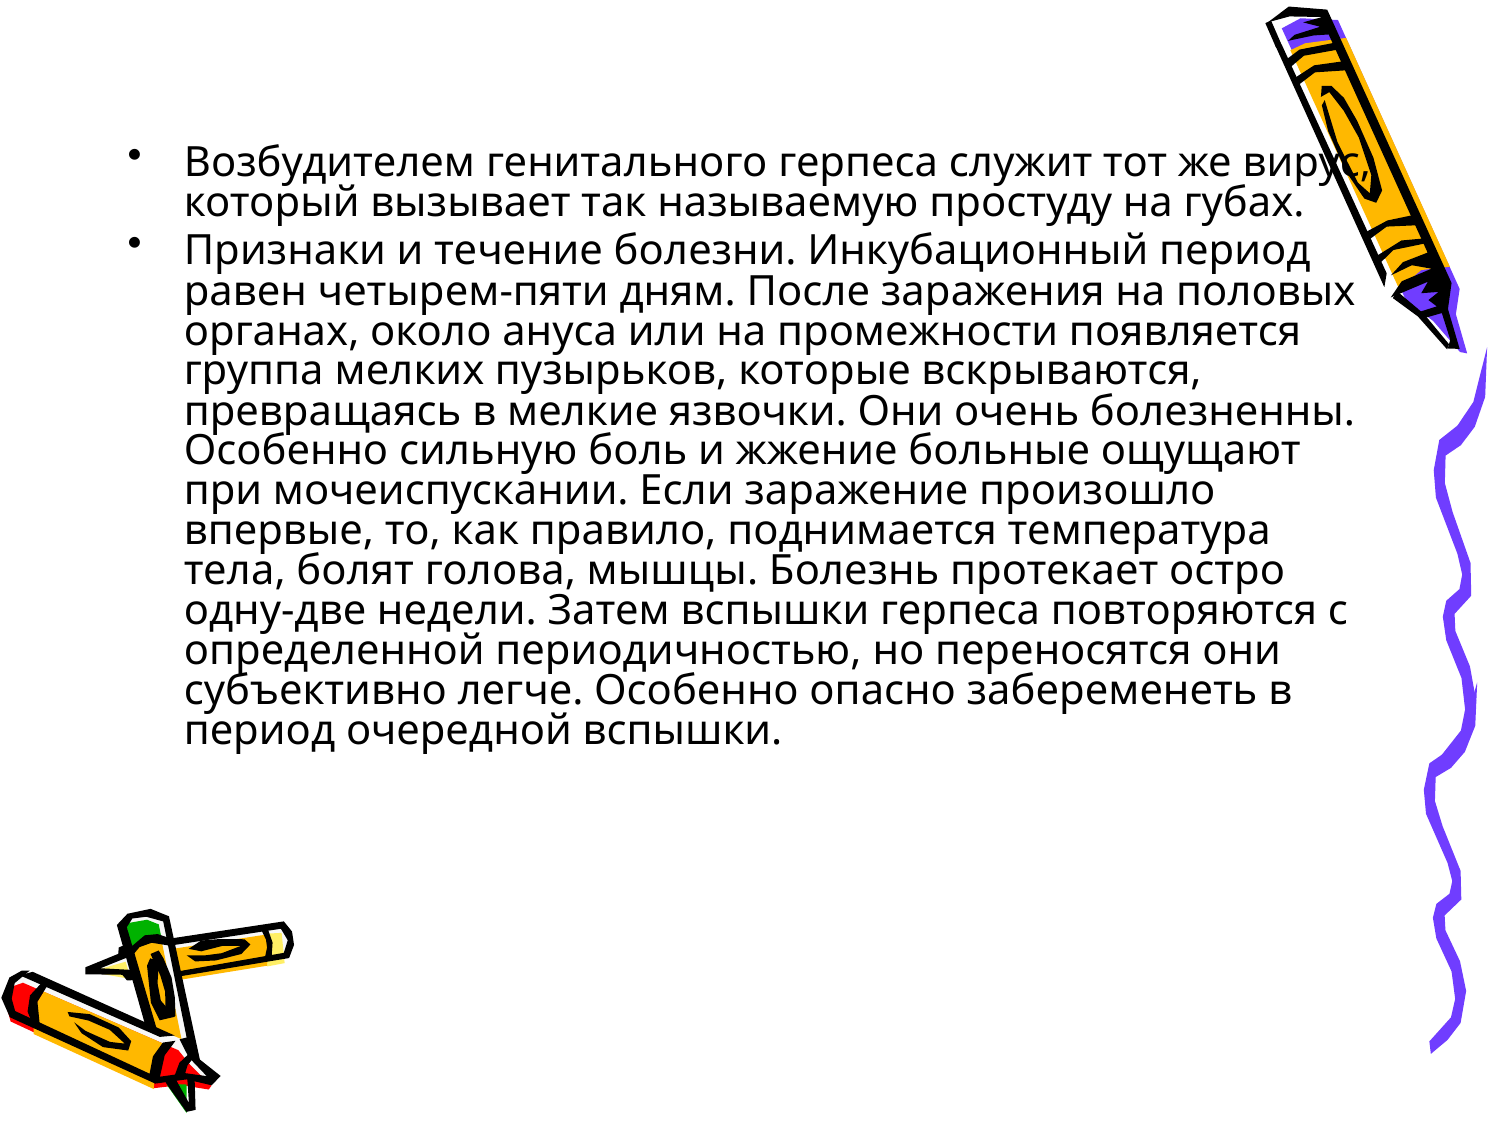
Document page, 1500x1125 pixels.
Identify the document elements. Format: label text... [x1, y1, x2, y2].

list Возбудителем генитального герпеса слу­жит тот же вирус, который вызывает так называемую простуду на губах. Признаки и течение болезни. Инкуба­ционный период равен четырем-пяти дням. После за­ражения на половых органах, около ануса или на про­межности появляется группа мелких пузырьков, ко­торые вскрываются, превращаясь в мелкие язвочки. Они очень болезненны. Особенно сильную боль и жжение больные ощущают при мочеиспускании. Если заражение произошло впервые, то, как правило, поднимается температура тела, болят голова, мыш­цы. Болезнь протекает остро одну-две недели. Затем вспышки герпеса повторяются с определенной пери­одичностью, но переносятся они субъективно легче. Особенно опасно забеременеть в период очередной вспышки. [112, 136, 1388, 1001]
